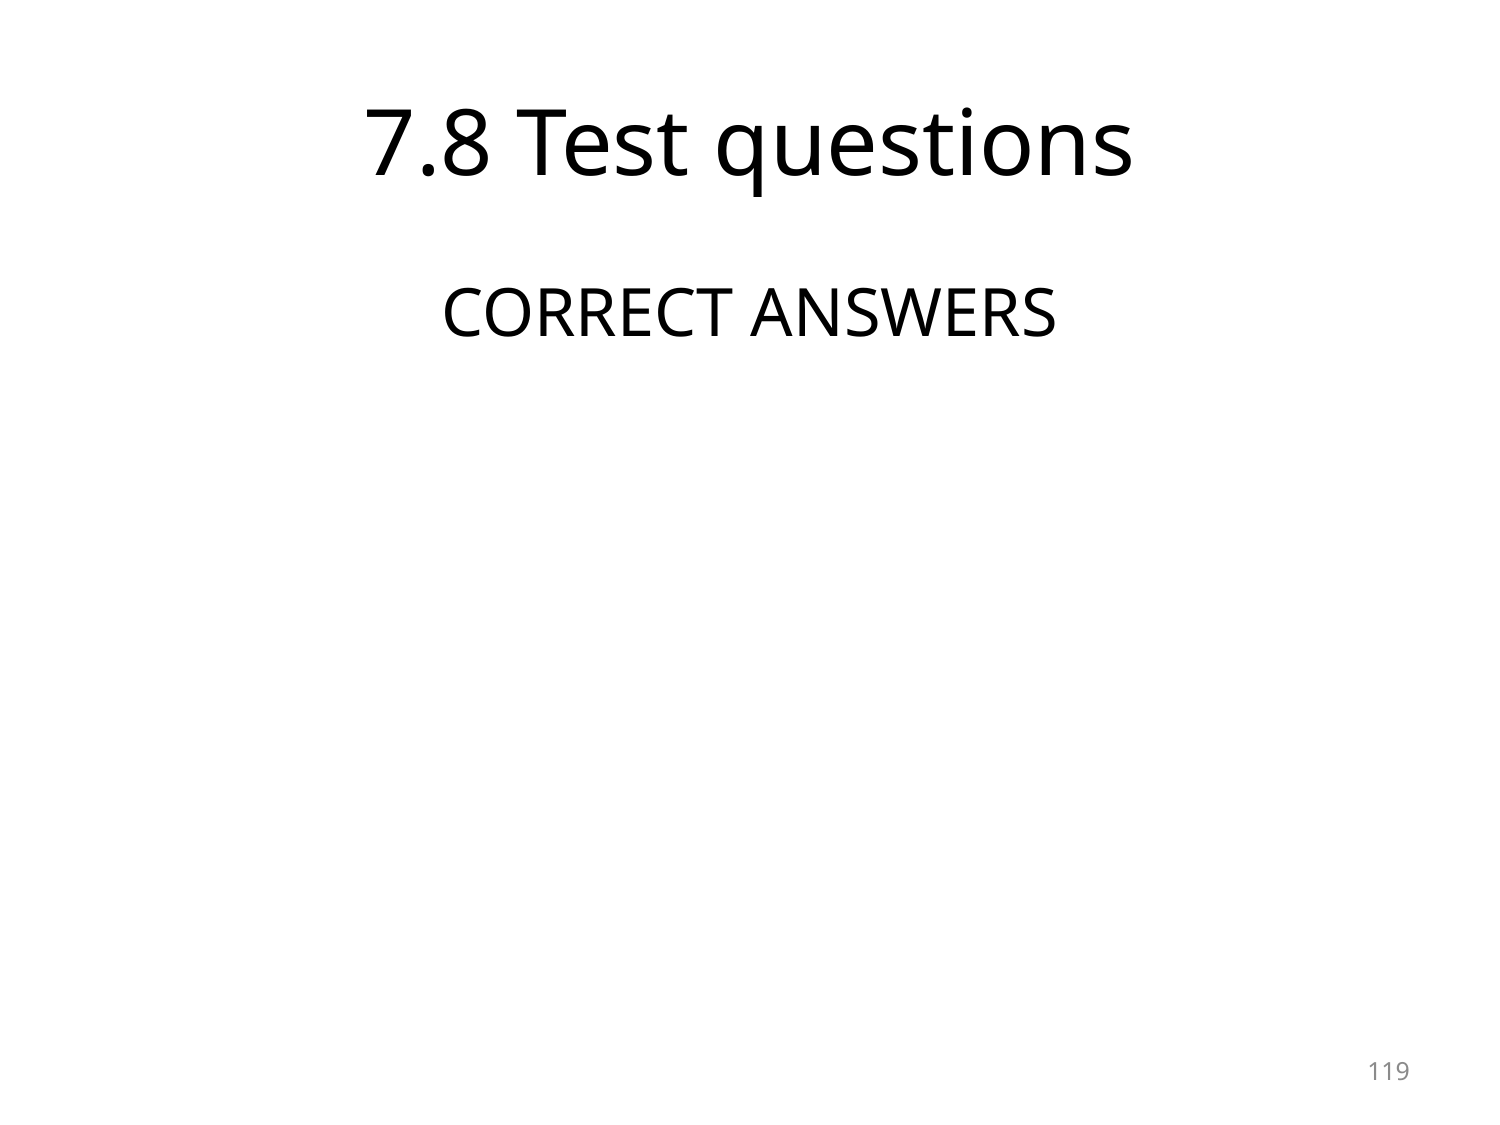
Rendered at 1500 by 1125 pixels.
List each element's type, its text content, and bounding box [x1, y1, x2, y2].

slide_number 119 [1074, 1042, 1425, 1103]
list CORRECT ANSWERS [75, 262, 1425, 1005]
title 7.8 Test questions [75, 45, 1425, 233]
